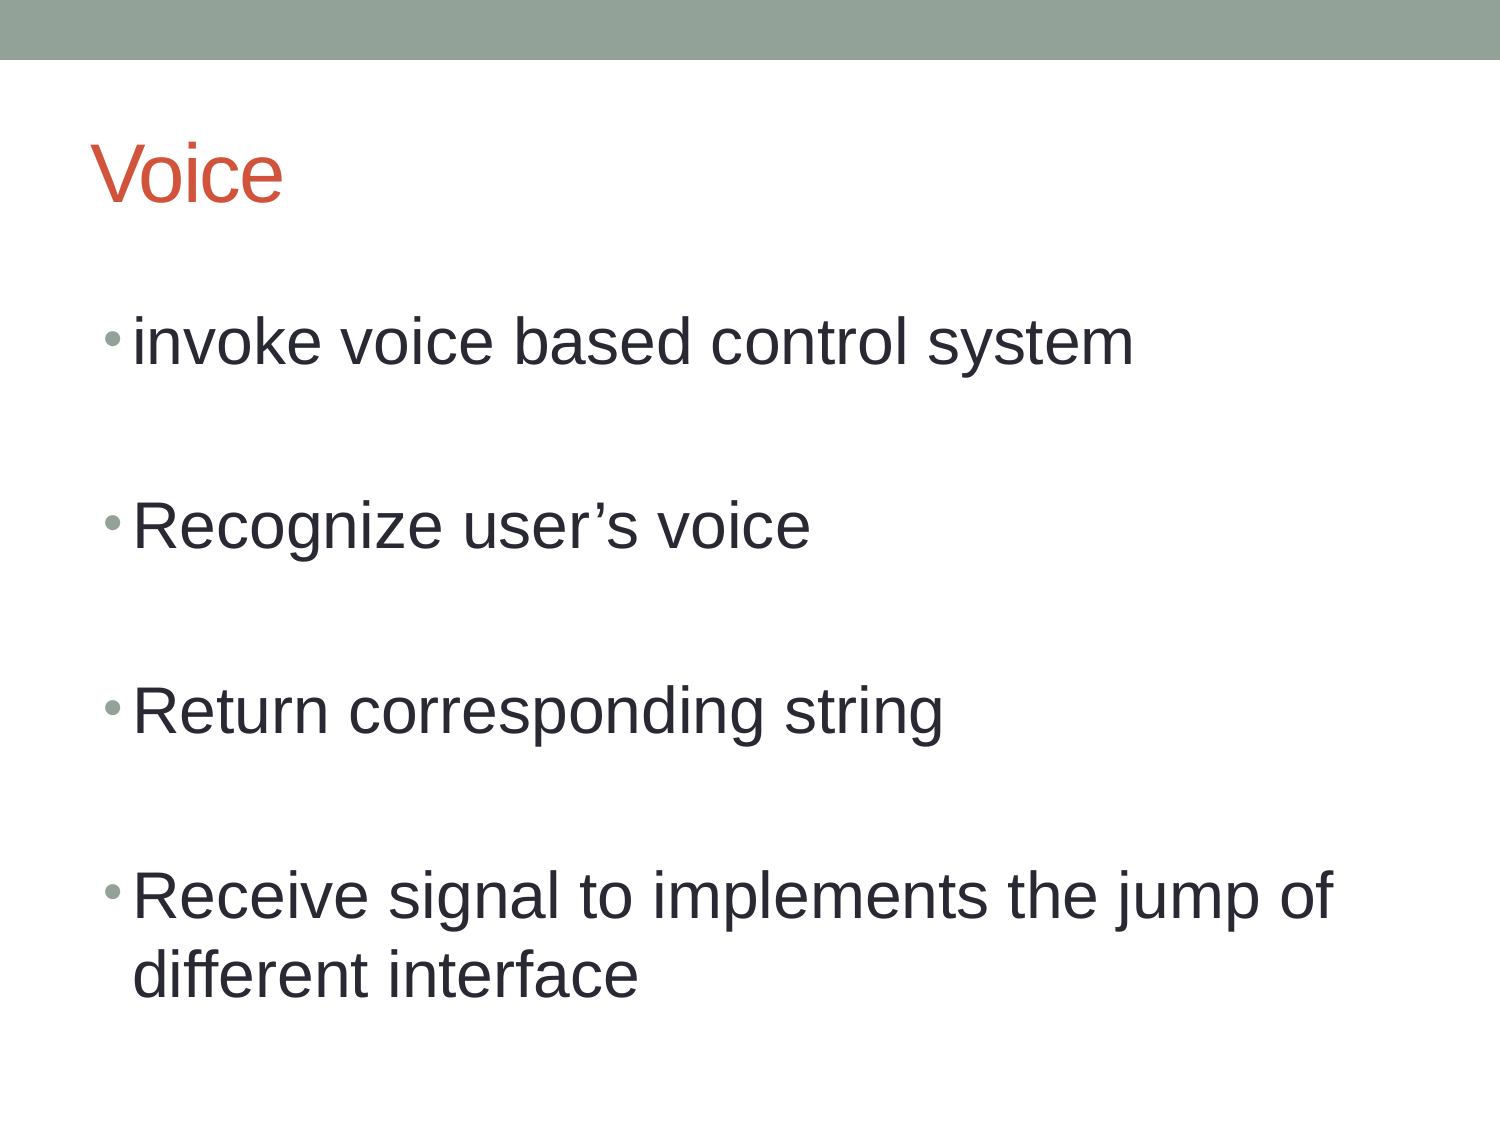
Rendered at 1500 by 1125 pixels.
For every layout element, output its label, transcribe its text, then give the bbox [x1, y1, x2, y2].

title Voice [75, 87, 1425, 250]
list invoke voice based control system Recognize user’s voice Return corresponding string Receive signal to implements the jump of different interface [88, 290, 1400, 1024]
